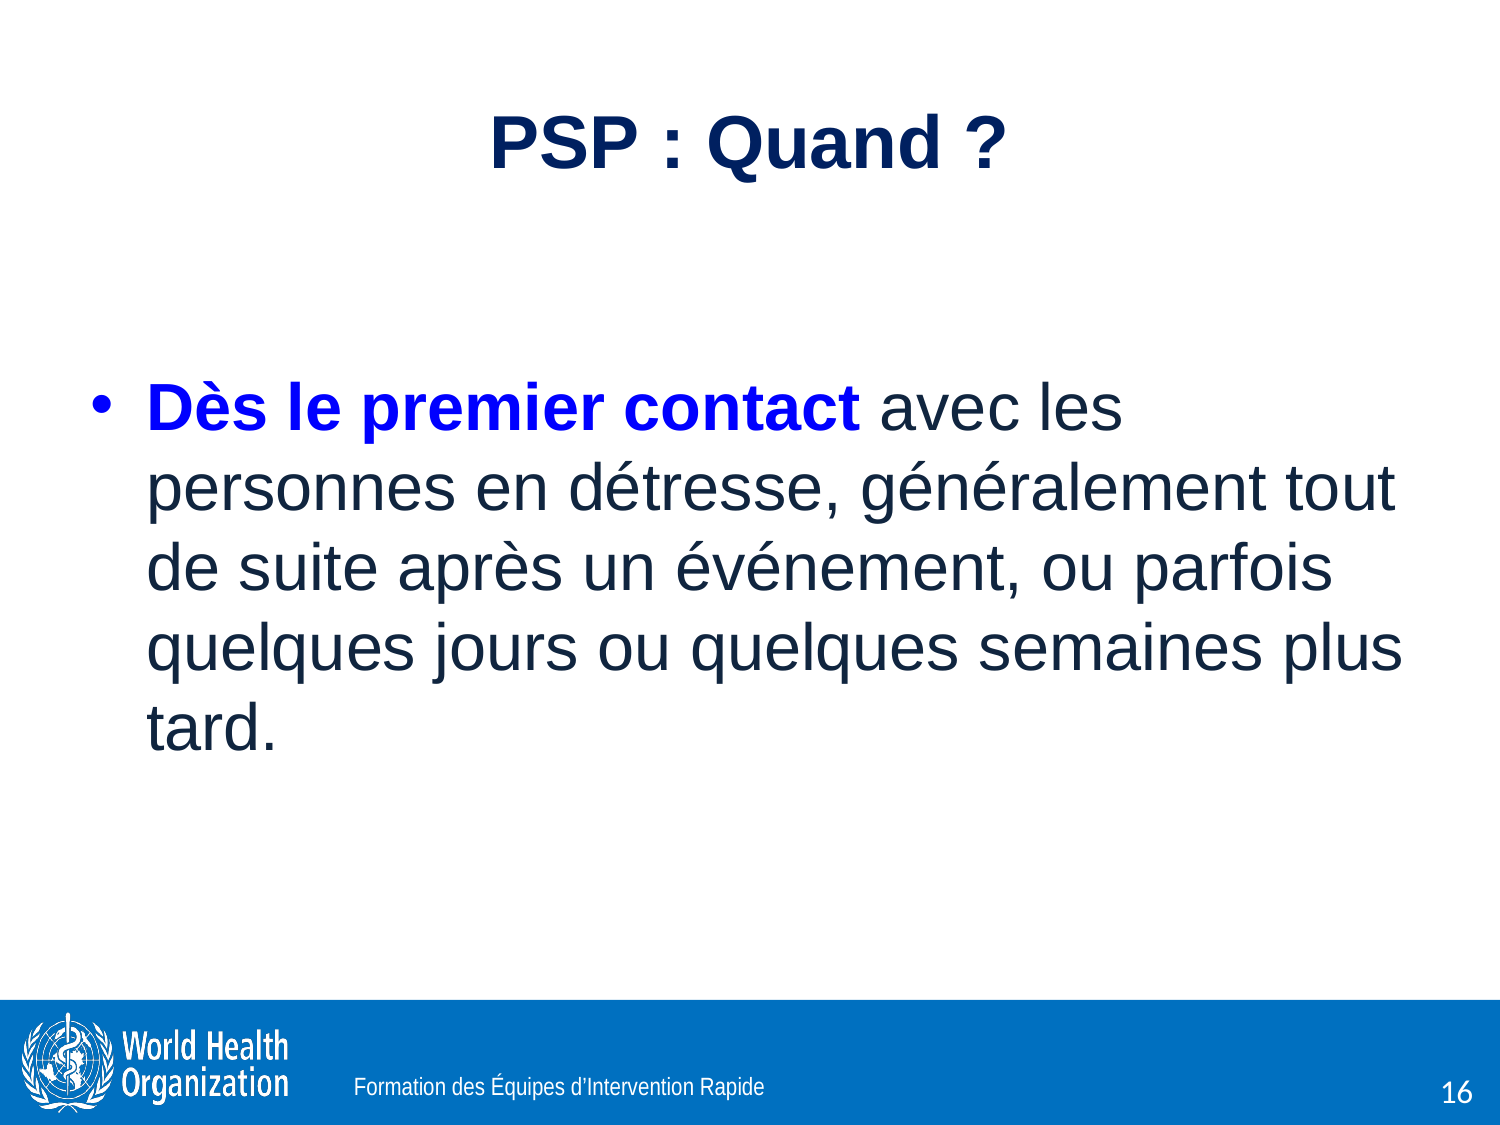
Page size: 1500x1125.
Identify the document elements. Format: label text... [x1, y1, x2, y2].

picture [21, 1012, 288, 1113]
list Dès le premier contact avec les personnes en détresse, généralement tout de suite après un événement, ou parfois quelques jours ou quelques semaines plus tard. [75, 262, 1425, 1005]
title PSP : Quand ? [75, 45, 1425, 233]
